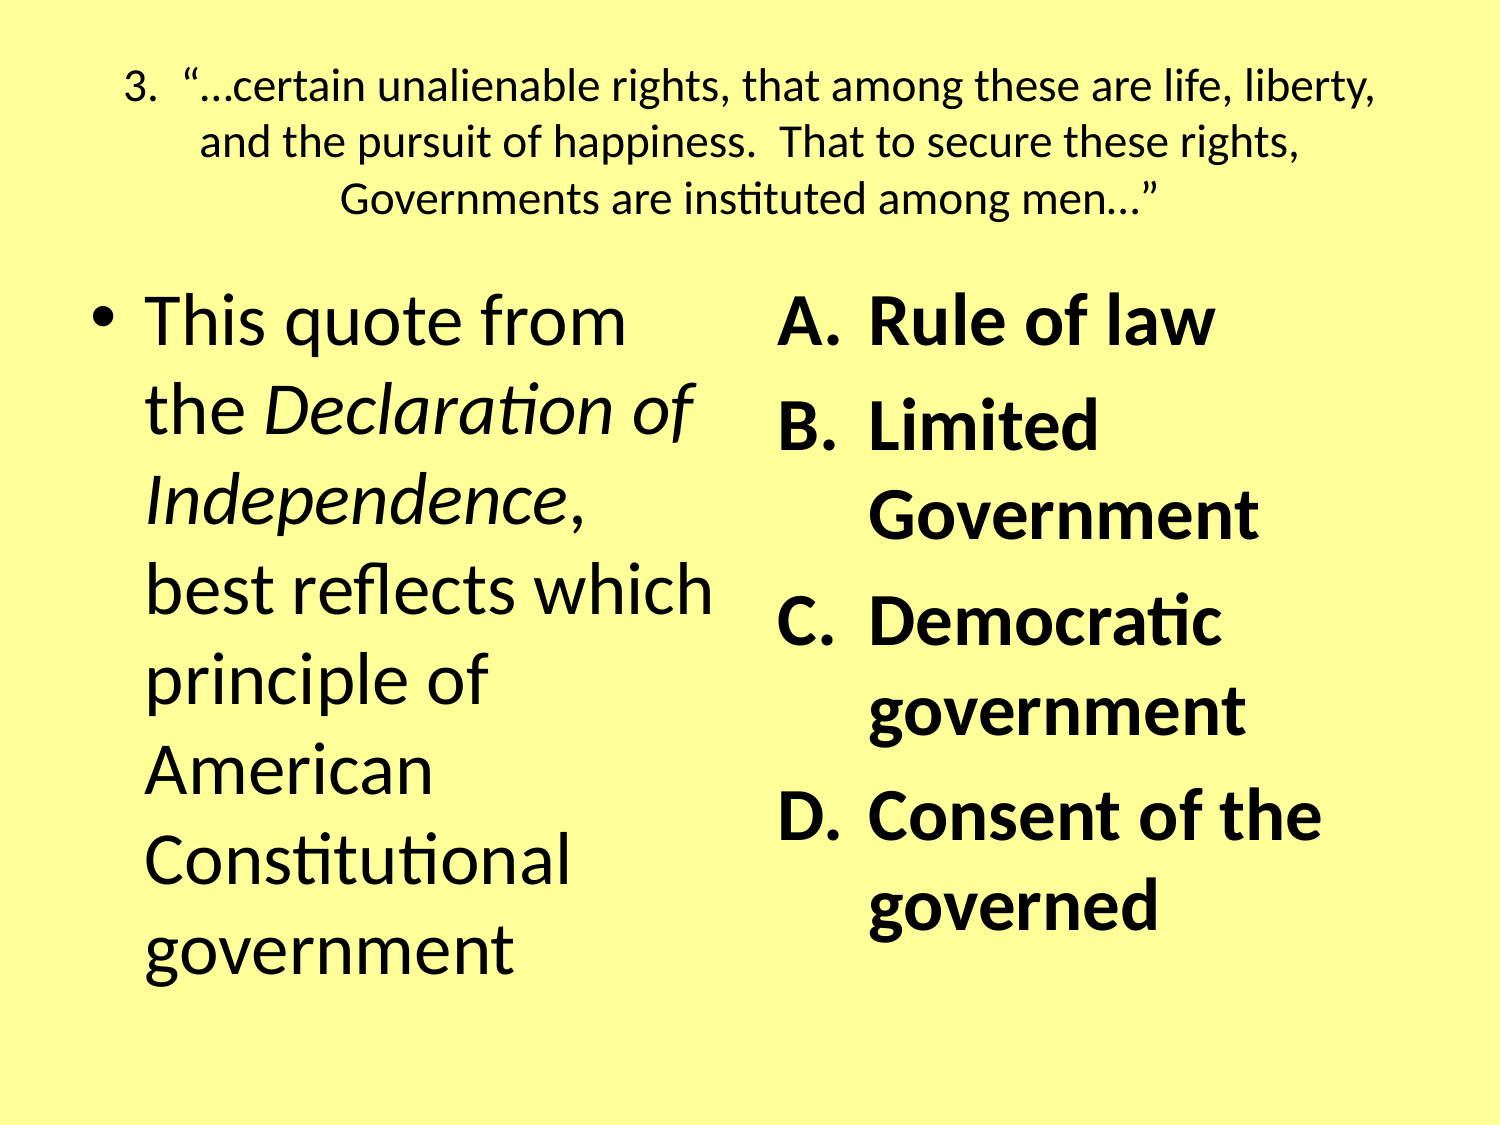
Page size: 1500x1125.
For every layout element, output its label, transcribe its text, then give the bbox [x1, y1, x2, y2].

list This quote from the Declaration of Independence, best reflects which principle of American Constitutional government [75, 262, 738, 1005]
list Rule of law Limited Government Democratic government Consent of the governed [762, 262, 1438, 1088]
title 3. “…certain unalienable rights, that among these are life, liberty, and the pursuit of happiness. That to secure these rights, Governments are instituted among men…” [75, 45, 1425, 233]
